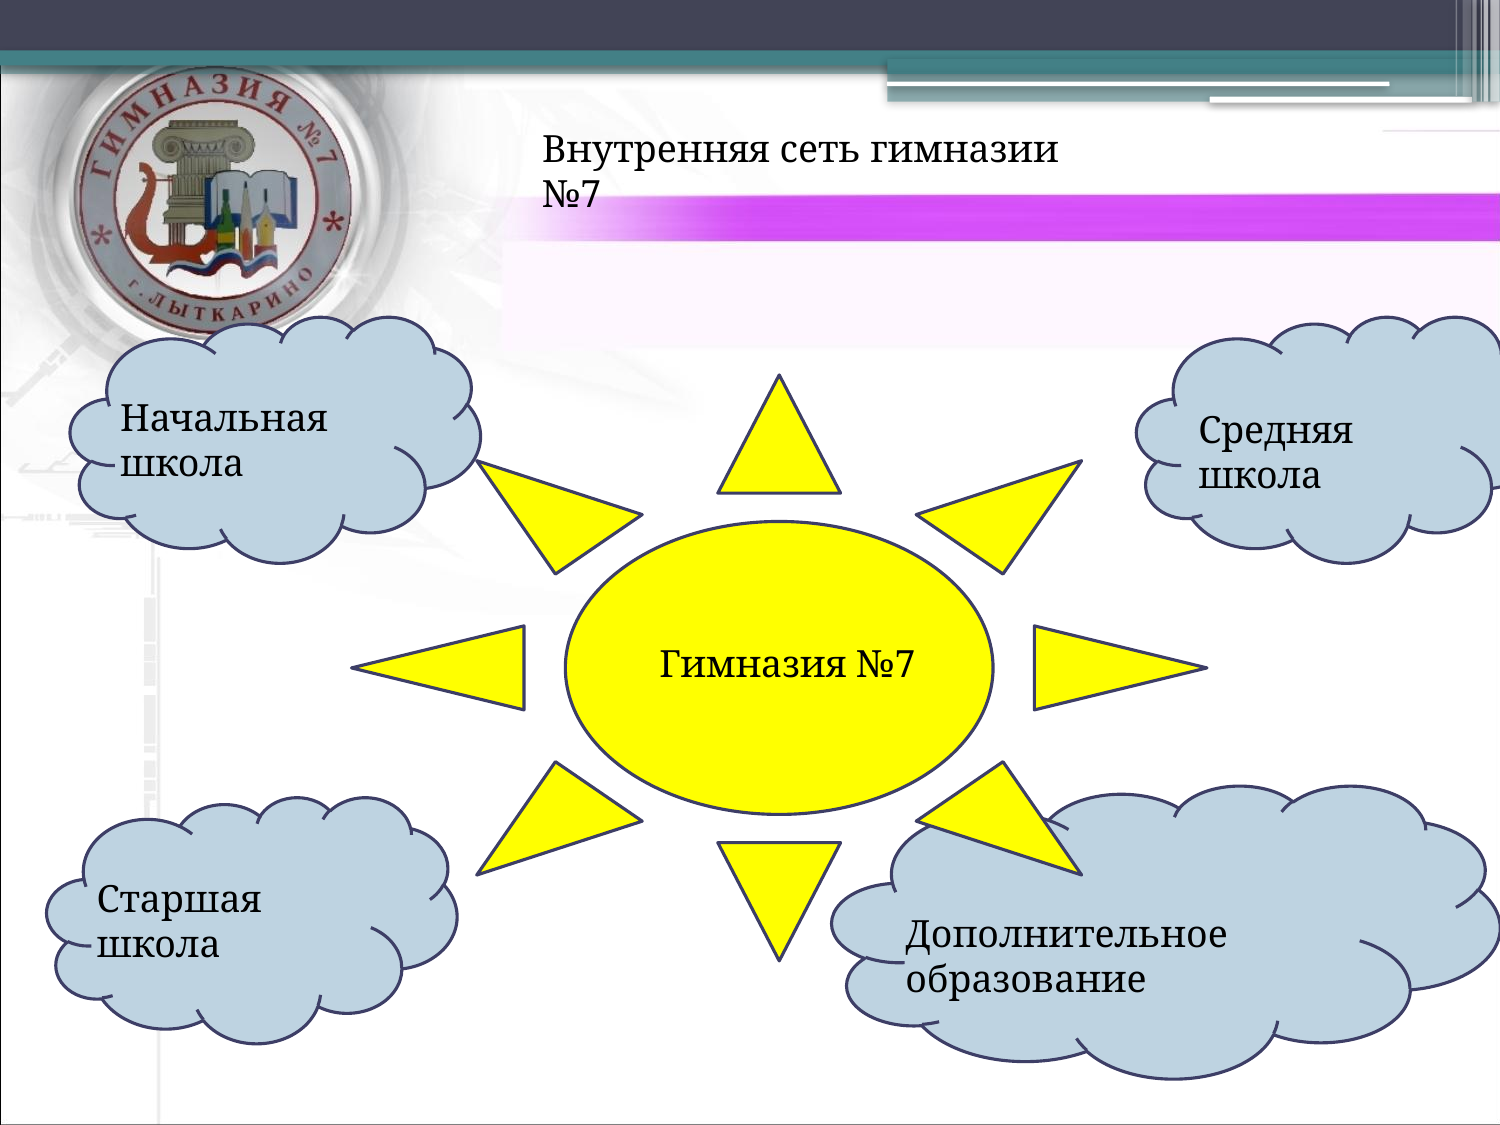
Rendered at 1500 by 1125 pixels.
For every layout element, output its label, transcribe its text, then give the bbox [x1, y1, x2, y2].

text_box Старшая школа [81, 867, 399, 972]
text_box [716, 841, 842, 963]
text_box Дополнительное образование [890, 902, 1477, 1008]
text_box [1032, 640, 1209, 712]
picture [0, 74, 1500, 1125]
text_box [1134, 315, 1500, 565]
text_box Гимназия №7 [644, 632, 1102, 693]
text_box [105, 315, 483, 479]
text_box [68, 397, 427, 565]
text_box Средняя школа [1183, 398, 1500, 504]
text_box [914, 760, 1083, 877]
text_box [1032, 624, 1067, 632]
text_box [44, 796, 459, 1046]
text_box [349, 624, 526, 712]
text_box [563, 519, 992, 816]
text_box [716, 373, 842, 495]
text_box [914, 459, 1083, 576]
text_box Начальная школа [105, 386, 457, 492]
text_box [475, 760, 644, 877]
text_box [829, 784, 1500, 1081]
text_box [475, 459, 644, 576]
text_box Внутренняя сеть гимназии №7 [527, 117, 1114, 222]
